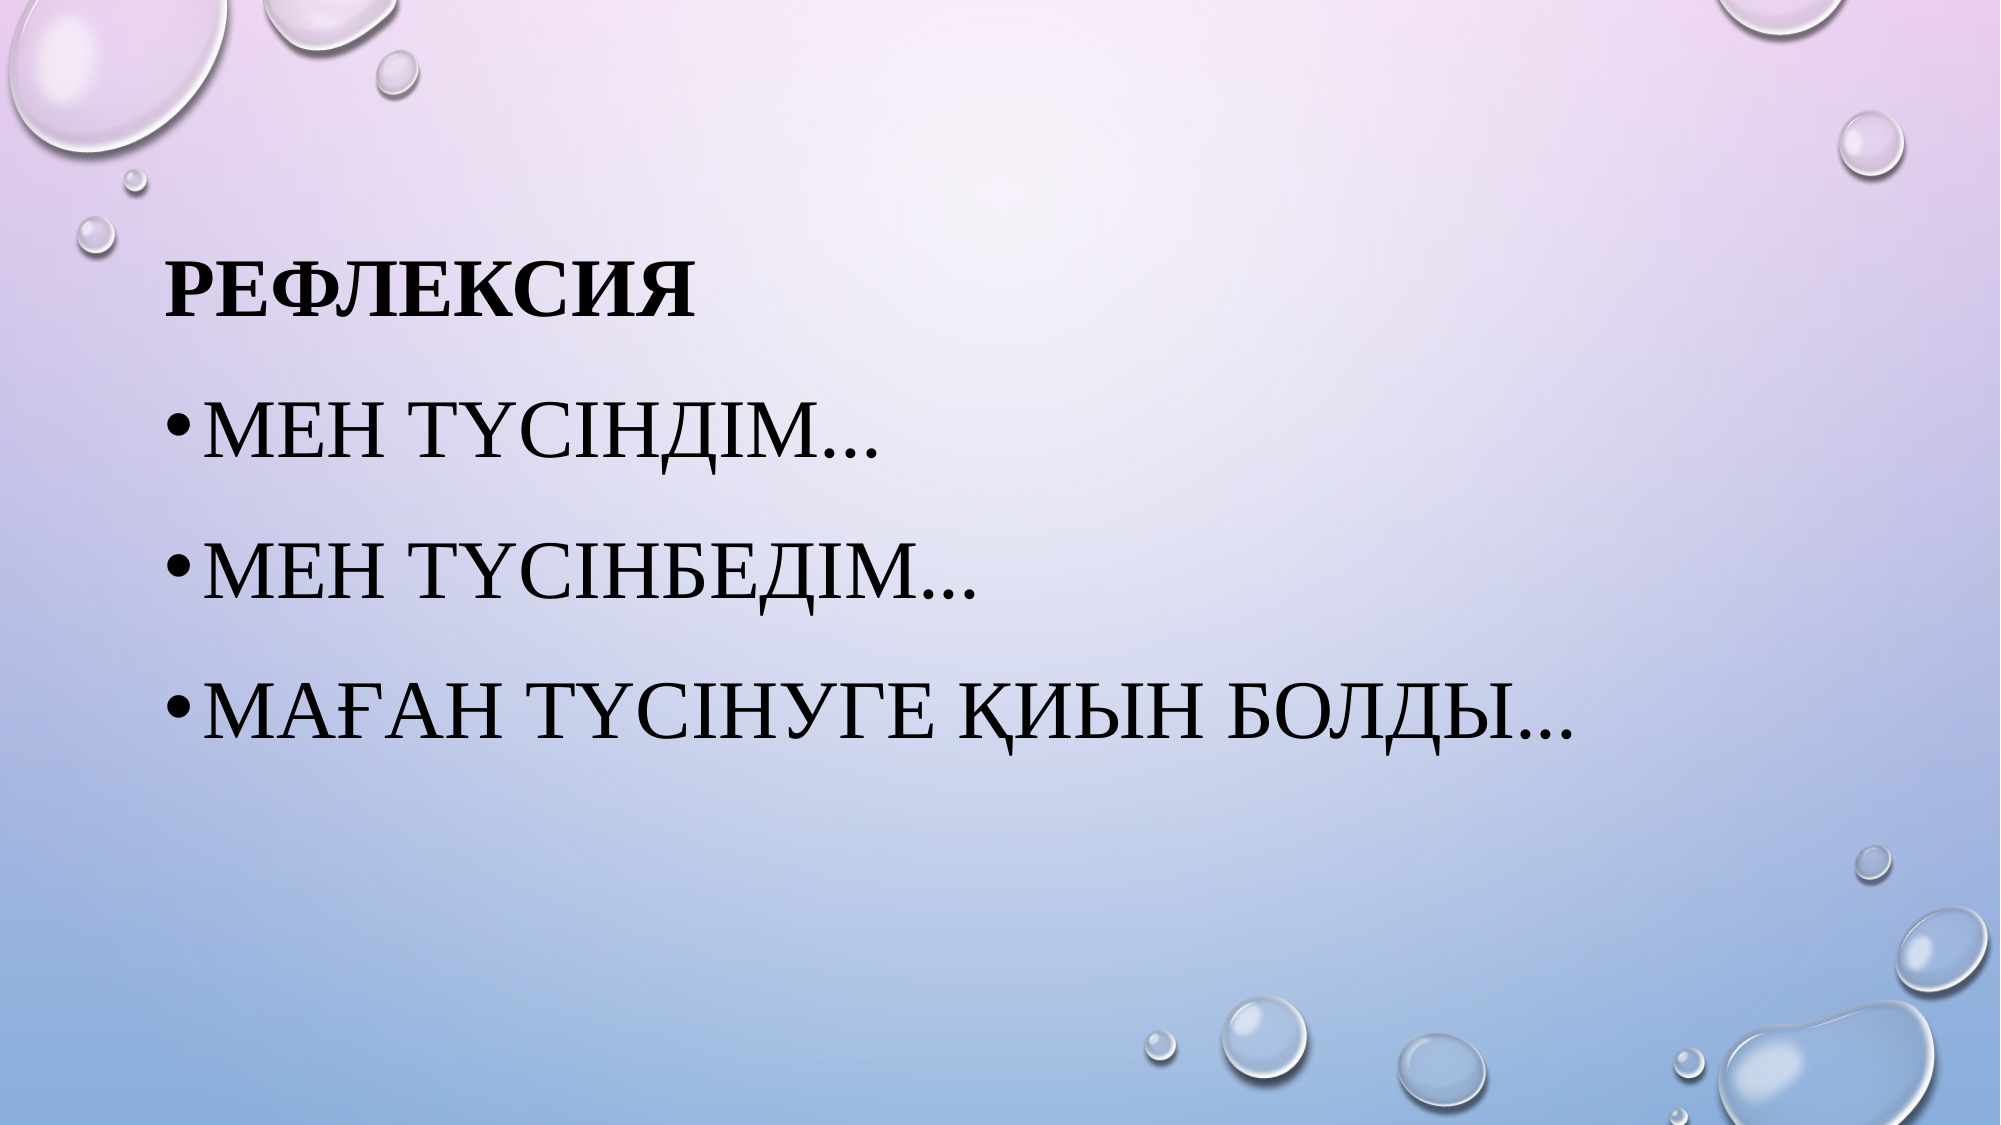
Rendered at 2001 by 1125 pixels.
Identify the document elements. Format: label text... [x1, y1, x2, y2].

picture [0, 0, 2000, 1125]
list РЕФЛЕКСИЯ Мен түсіндім... Мен түсінбедім... Маған түсінуге қиын болды... [149, 205, 1850, 950]
